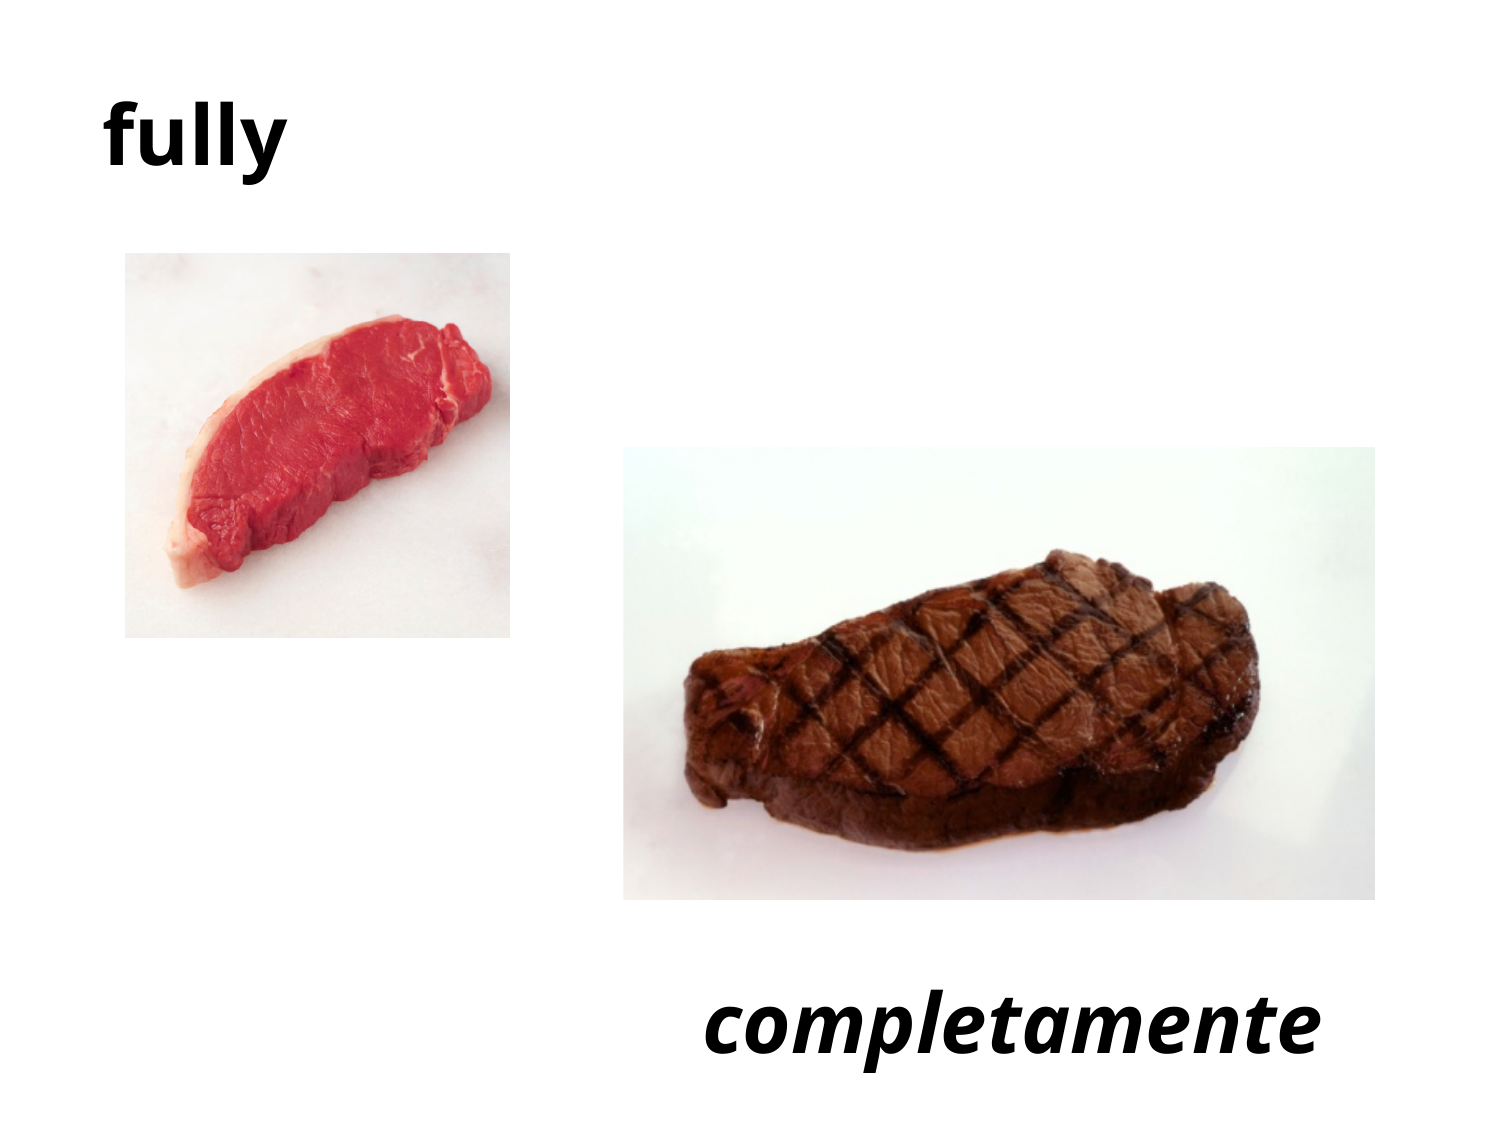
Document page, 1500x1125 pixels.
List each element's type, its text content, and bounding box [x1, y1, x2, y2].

text_box completamente [687, 962, 1388, 1088]
picture [623, 447, 1376, 901]
picture [124, 252, 510, 638]
list fully [87, 75, 613, 200]
